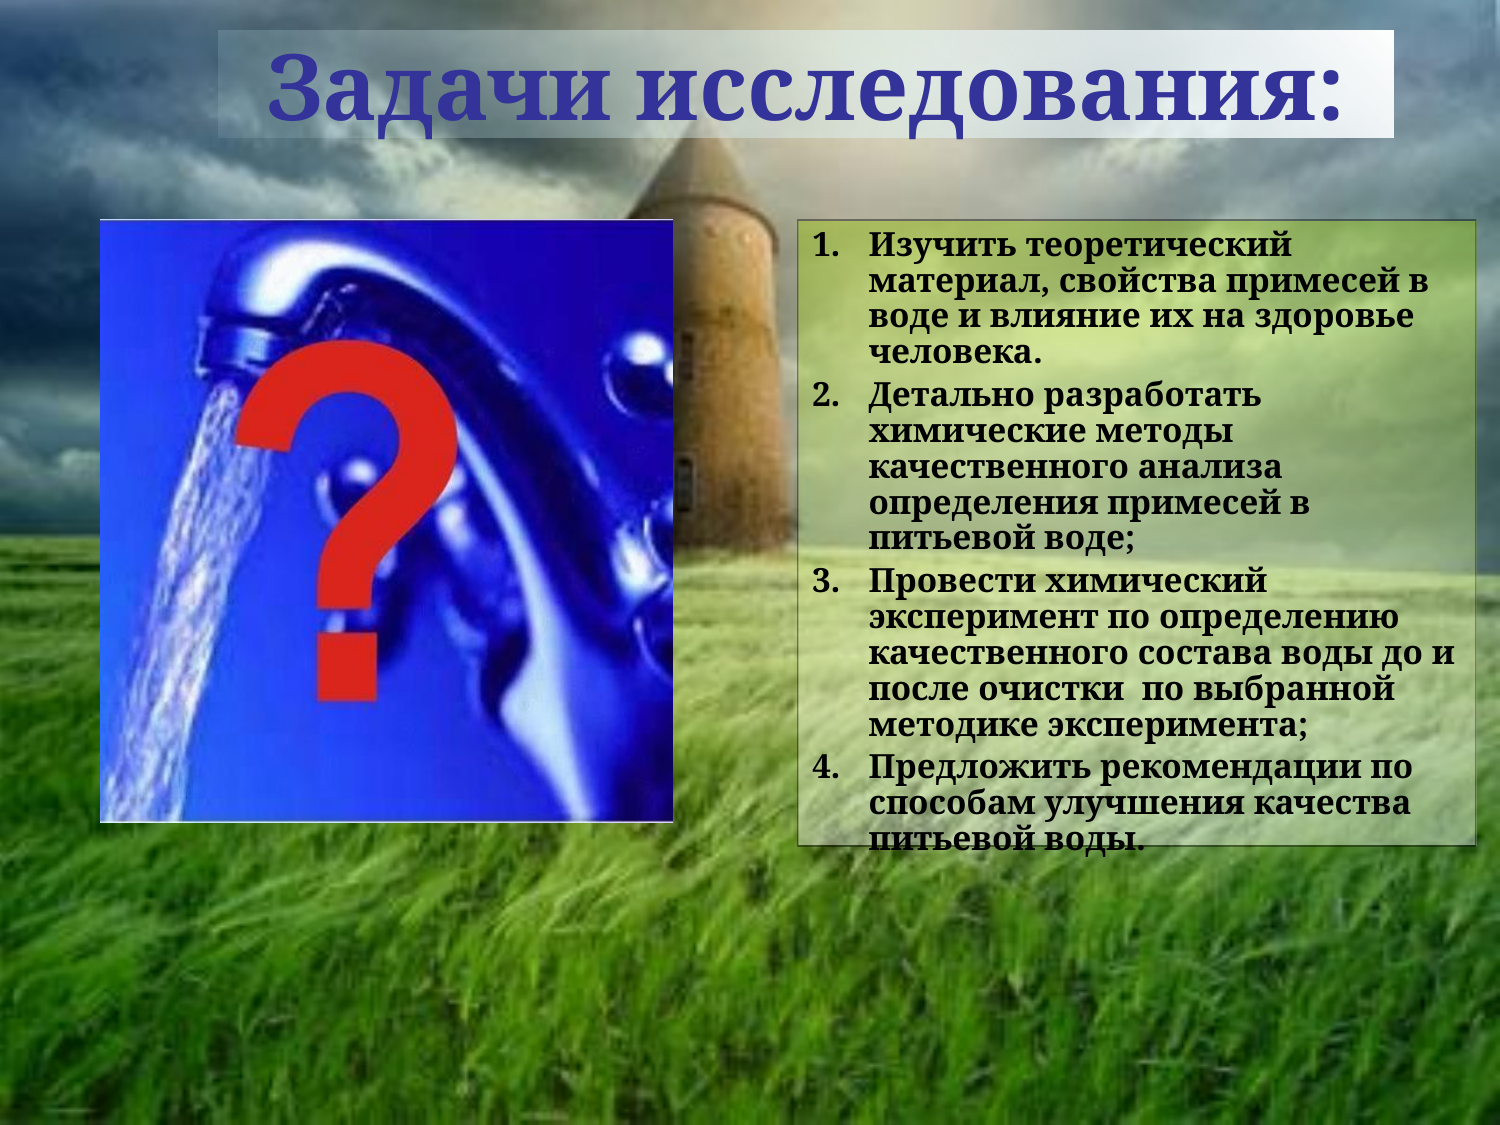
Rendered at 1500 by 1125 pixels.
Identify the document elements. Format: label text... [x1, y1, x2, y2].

picture [0, 0, 1500, 1125]
list 1. Изучить теоретический материал, свойства примесей в воде и влияние их на здоровье человека. 2. Детально разработать химические методы качественного анализа определения примесей в питьевой воде; 3. Провести химический эксперимент по определению качественного состава воды до и после очистки по выбранной методике эксперимента; 4. Предложить рекомендации по способам улучшения качества питьевой воды. [797, 219, 1477, 847]
title Задачи исследования: [218, 31, 1394, 138]
